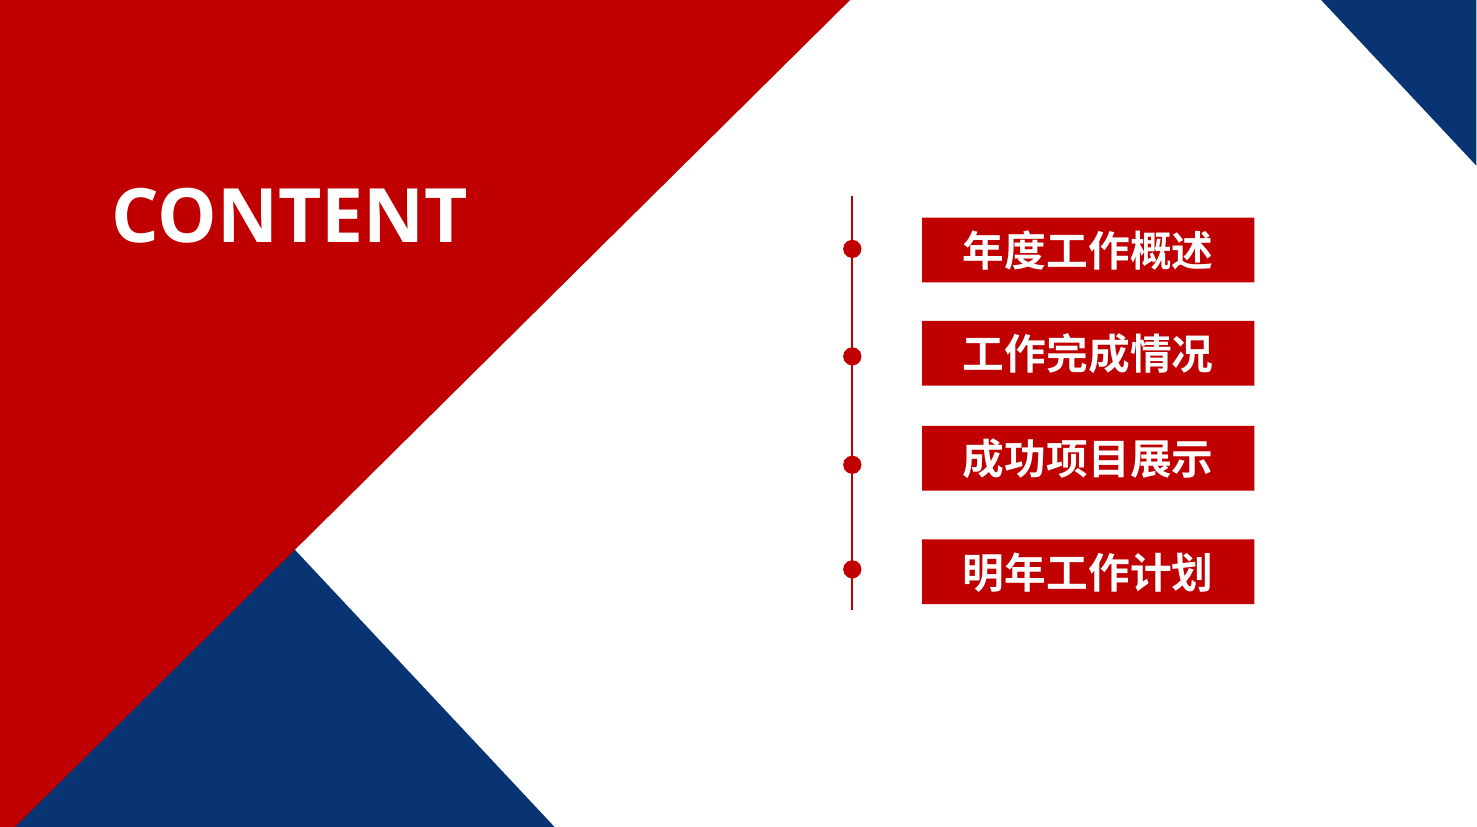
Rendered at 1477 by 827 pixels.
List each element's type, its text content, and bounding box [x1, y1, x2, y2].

text_box 成功项目展示 [922, 425, 1255, 491]
text_box [843, 347, 852, 366]
text_box [853, 347, 862, 366]
text_box [0, 0, 852, 827]
text_box [853, 560, 862, 579]
text_box 工作完成情况 [922, 320, 1255, 386]
text_box CONTENT [96, 160, 484, 265]
text_box [843, 455, 852, 474]
text_box [853, 455, 862, 474]
text_box [18, 550, 557, 827]
text_box [1319, 0, 1477, 168]
text_box 年度工作概述 [922, 217, 1255, 283]
text_box [843, 560, 852, 579]
text_box [843, 239, 852, 259]
text_box [853, 239, 862, 258]
text_box 明年工作计划 [922, 539, 1255, 605]
